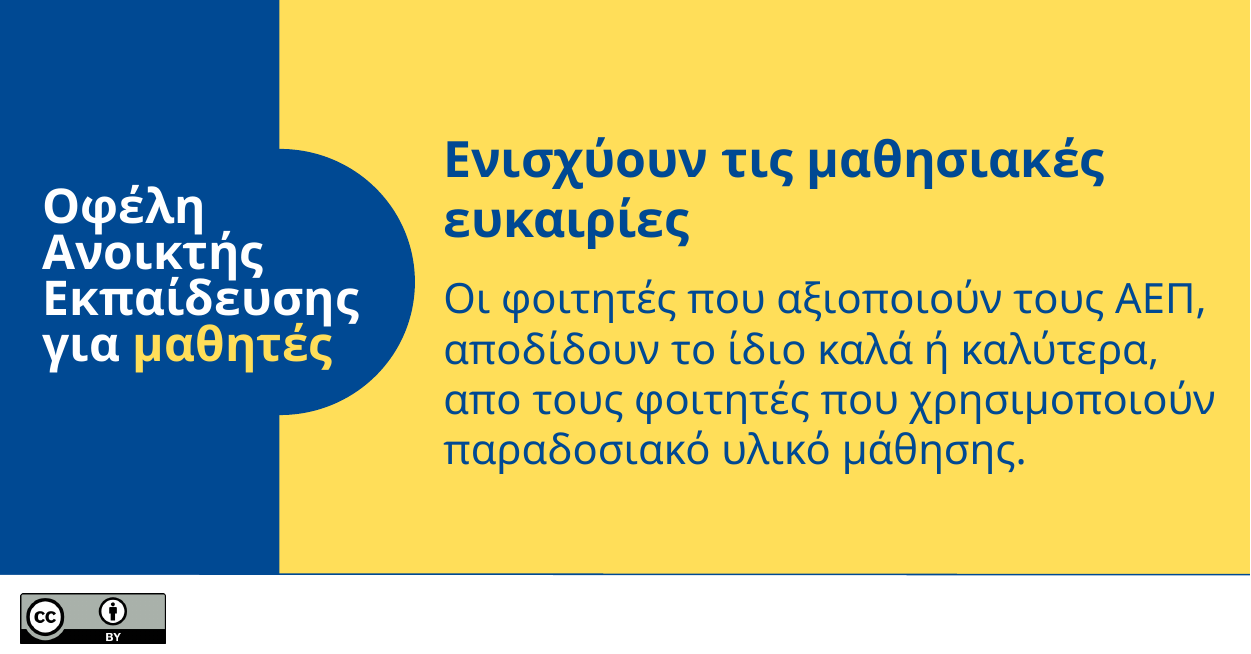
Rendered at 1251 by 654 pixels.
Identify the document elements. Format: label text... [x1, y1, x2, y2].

text_box Ενισχύουν τις μαθησιακές ευκαιρίες Οι φοιτητές που αξιοποιούν τους ΑΕΠ, αποδίδουν το ίδιο καλά ή καλύτερα, απο τους φοιτητές που χρησιμοποιούν παραδοσιακό υλικό μάθησης. [428, 112, 1250, 488]
picture [20, 592, 166, 645]
text_box [206, 148, 355, 171]
text_box Οφέλη Ανοικτής Εκπαίδευσης για μαθητές [27, 171, 401, 386]
text_box [401, 223, 415, 341]
text_box [0, 582, 1250, 654]
text_box [196, 386, 365, 416]
text_box [0, 0, 280, 573]
